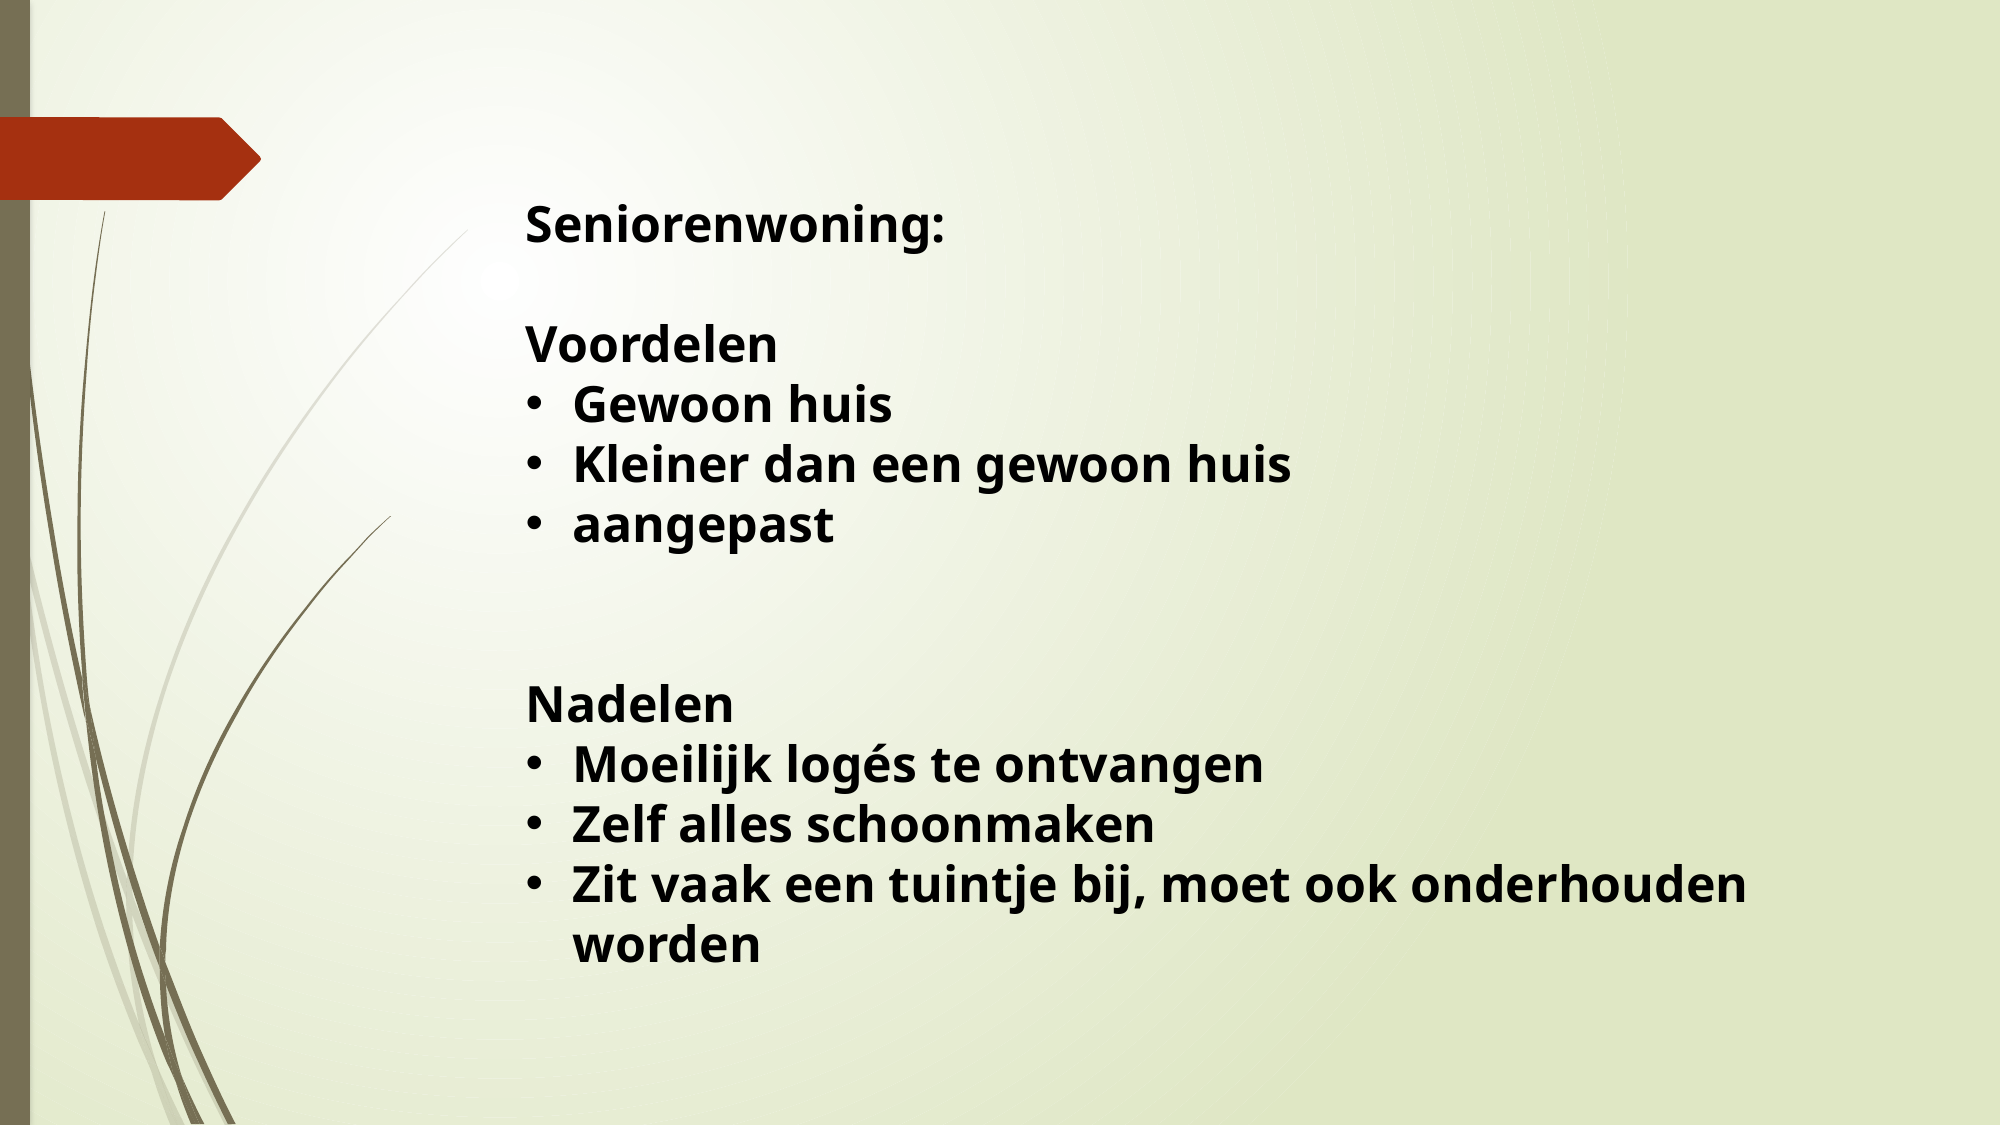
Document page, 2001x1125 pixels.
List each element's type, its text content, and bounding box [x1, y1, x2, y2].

text_box Seniorenwoning: Voordelen Gewoon huis Kleiner dan een gewoon huis aangepast Nadelen Moeilijk logés te ontvangen Zelf alles schoonmaken Zit vaak een tuintje bij, moet ook onderhouden worden [510, 184, 1913, 1025]
